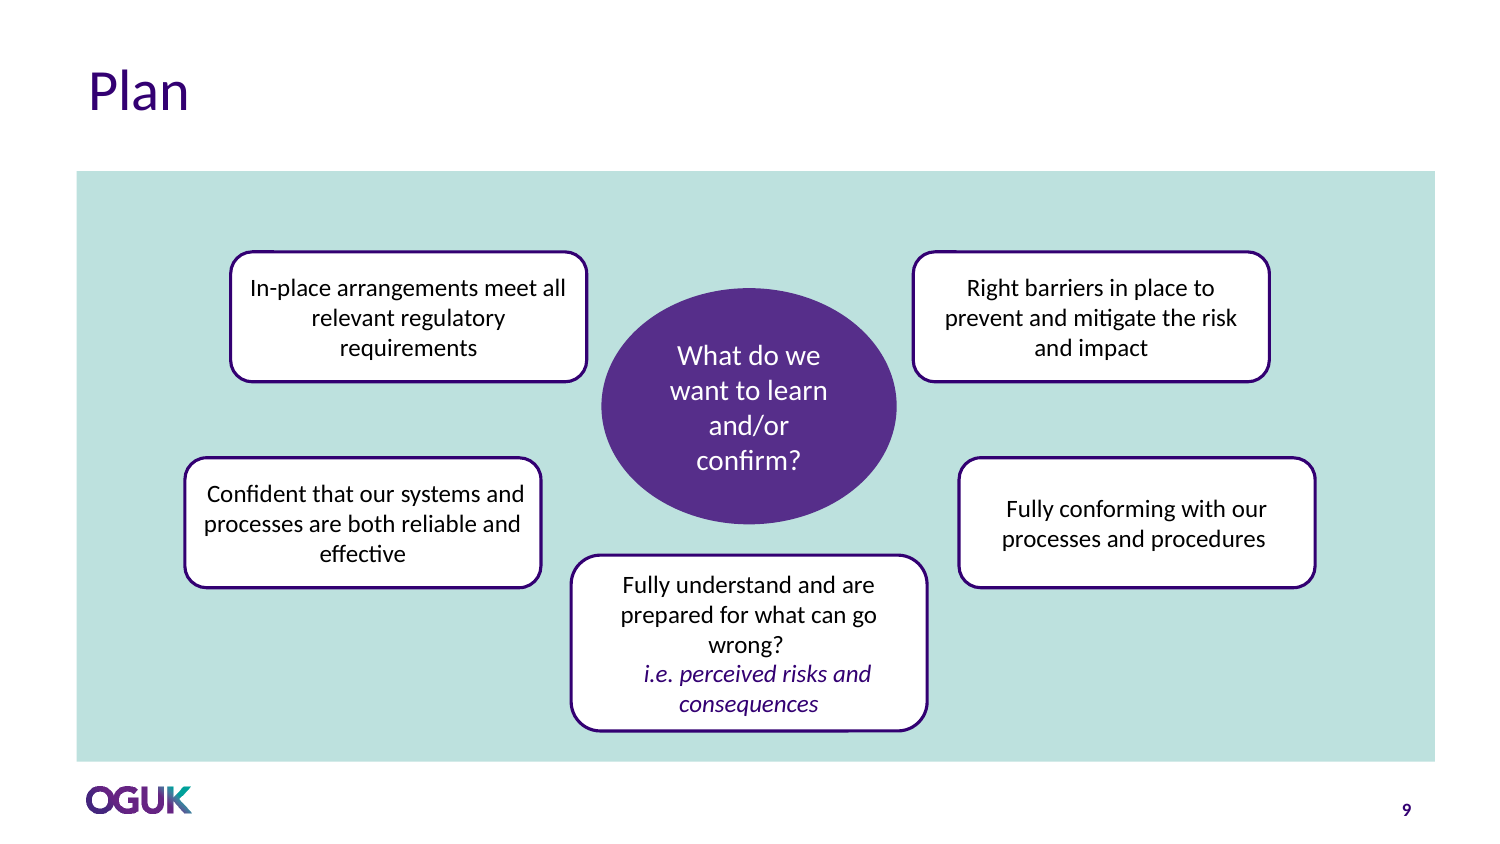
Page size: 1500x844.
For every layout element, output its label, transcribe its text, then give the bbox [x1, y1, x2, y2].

title Plan [88, 38, 1412, 145]
text_box Fully conforming with our processes and procedures [957, 456, 1317, 589]
text_box What do we want to learn and/or confirm? [600, 287, 898, 526]
text_box [76, 170, 1436, 763]
text_box Fully understand and are prepared for what can go wrong? i.e. perceived risks and consequences [570, 554, 929, 733]
picture [76, 778, 200, 822]
text_box Right barriers in place to prevent and mitigate the risk and impact [912, 250, 1271, 383]
text_box Confident that our systems and processes are both reliable and effective [183, 456, 542, 589]
text_box In-place arrangements meet all relevant regulatory requirements [229, 250, 588, 383]
slide_number 9 [1352, 800, 1412, 818]
